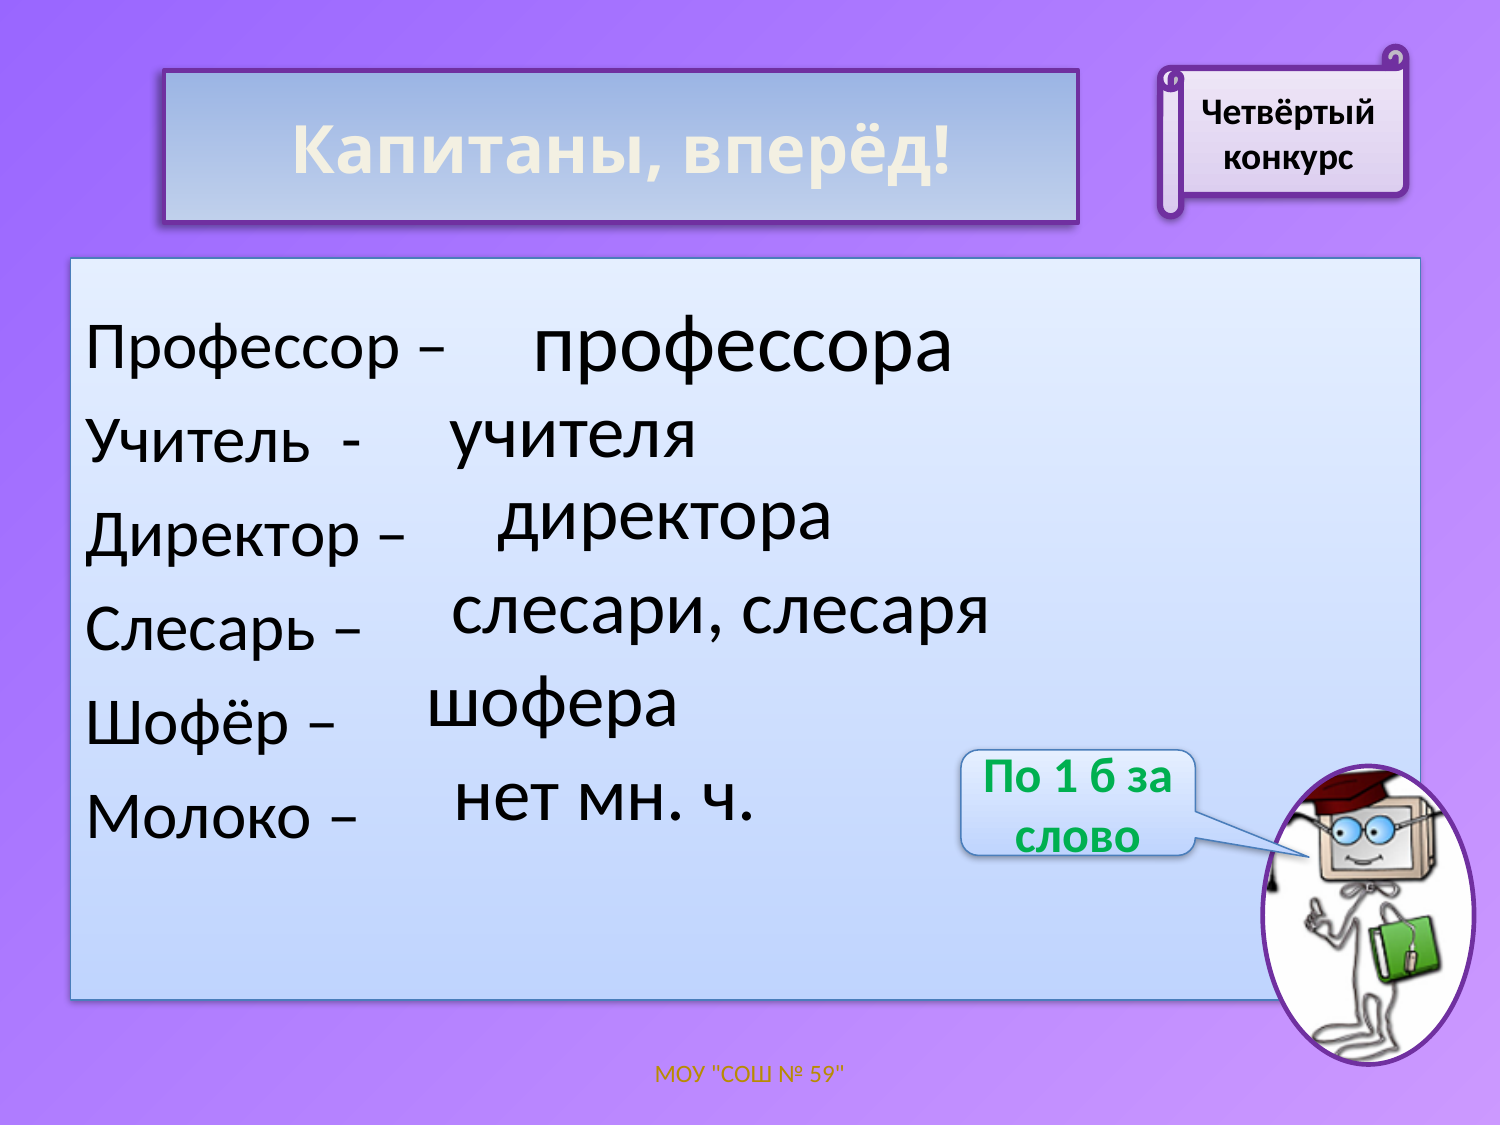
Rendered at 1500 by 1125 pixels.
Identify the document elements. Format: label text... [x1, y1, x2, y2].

text_box нет мн. ч. [438, 738, 773, 843]
text_box учителя [435, 374, 713, 480]
text_box профессора [517, 281, 970, 396]
text_box По 1 б за слово [960, 749, 1257, 857]
footer МОУ "СОШ № 59" [512, 1042, 988, 1103]
text_box слесари, слесаря [436, 550, 1007, 656]
picture [1262, 765, 1475, 1065]
text_box Четвёртый конкурс [1159, 46, 1407, 218]
text_box директора [482, 456, 850, 550]
list Профессор – Учитель - Директор – Слесарь – Шофёр – Молоко – [70, 257, 1421, 1001]
text_box шофера [411, 644, 696, 750]
title Капитаны, вперёд! [164, 70, 1079, 223]
